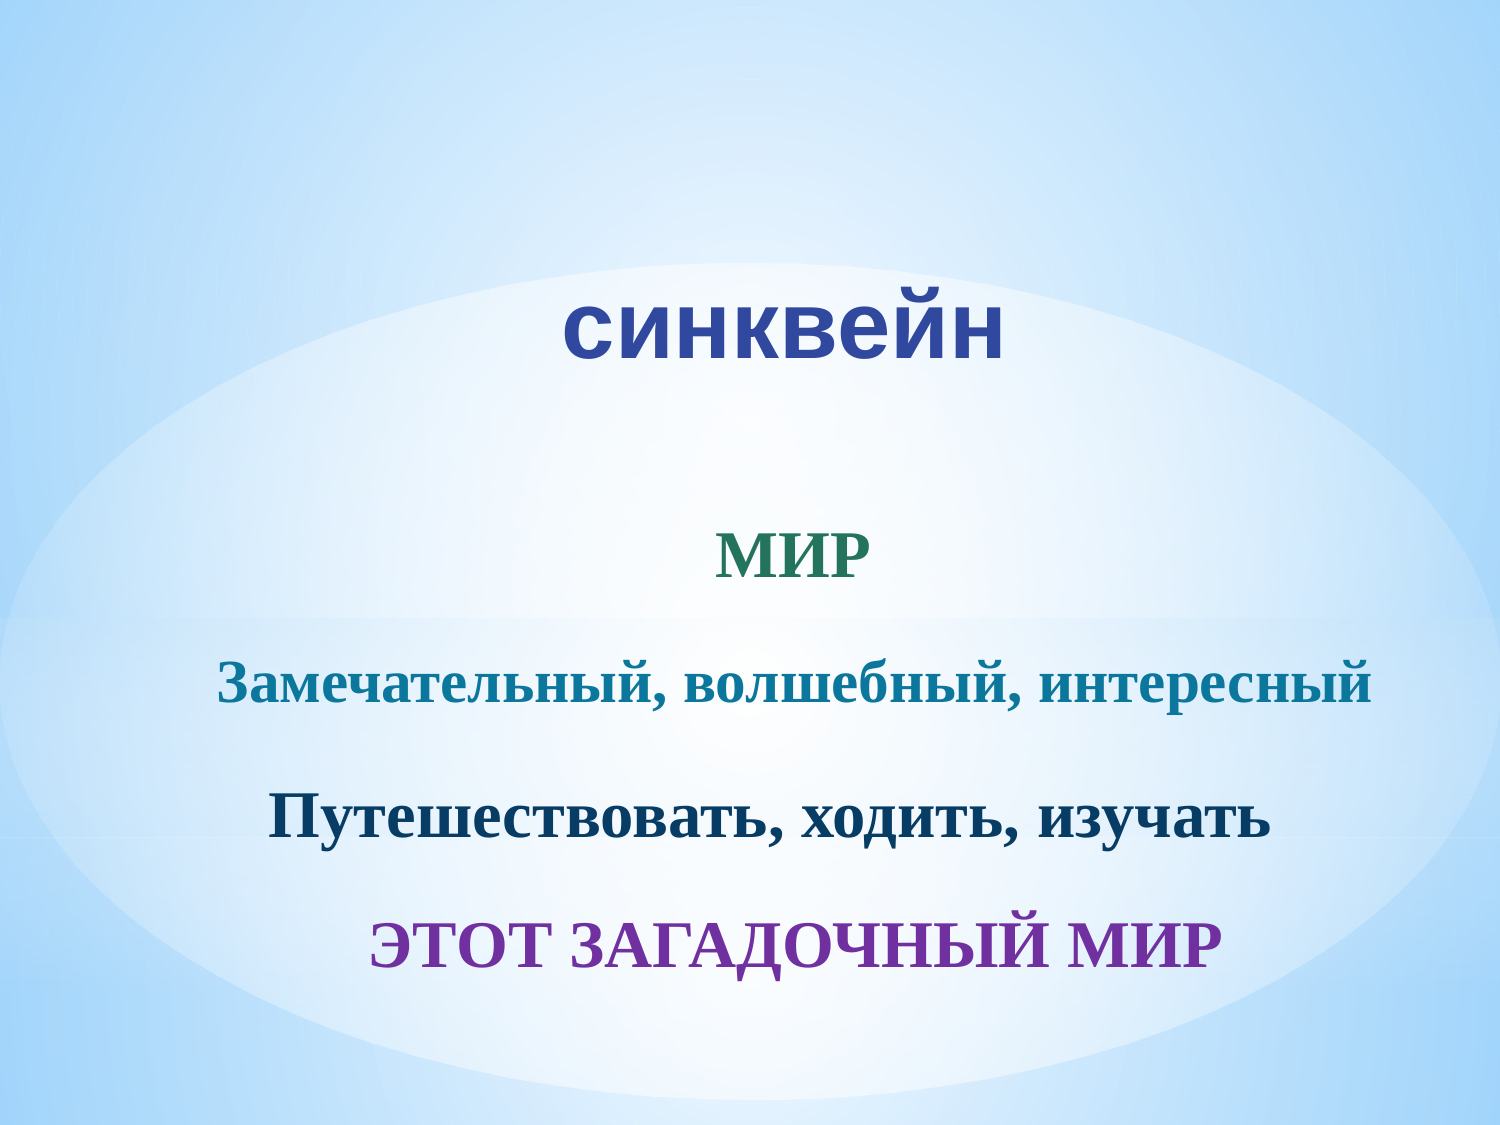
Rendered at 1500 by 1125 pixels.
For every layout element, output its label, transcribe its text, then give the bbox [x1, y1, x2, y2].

text_box ЭТОТ ЗАГАДОЧНЫЙ МИР [266, 893, 1317, 1000]
list МИР [264, 503, 1315, 610]
title синквейн [223, 255, 1293, 443]
text_box Замечательный, волшебный, интересный [177, 633, 1406, 740]
text_box Путешествовать, ходить, изучать [242, 763, 1292, 870]
